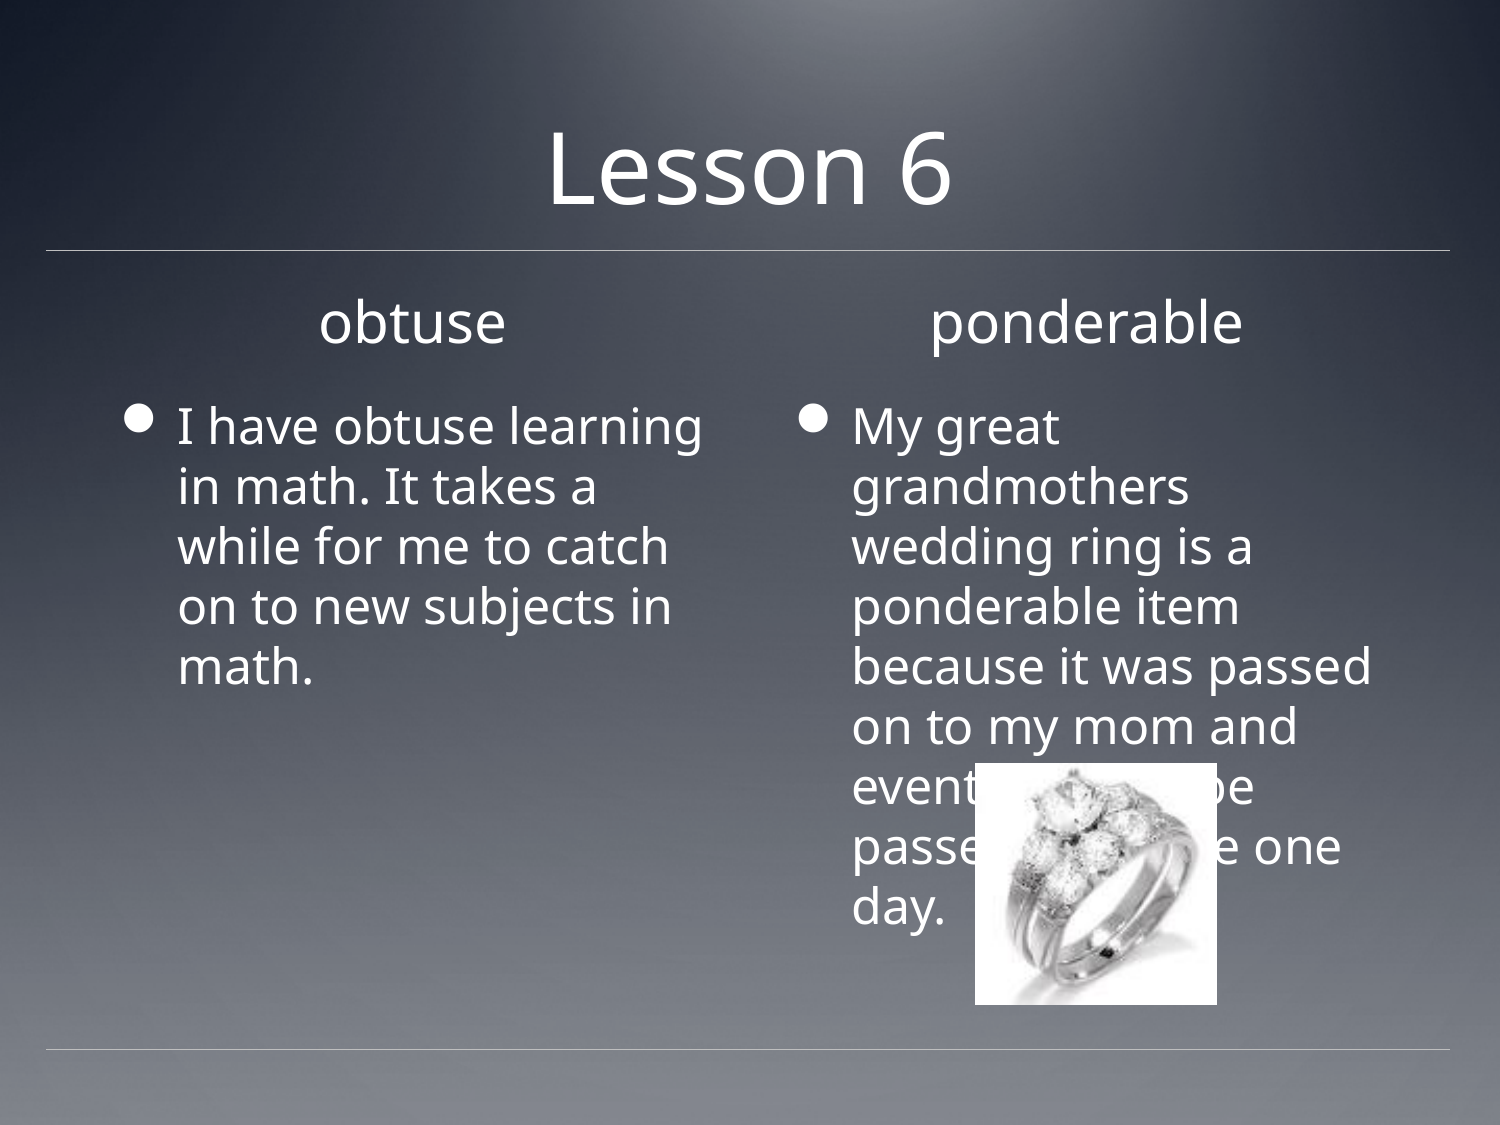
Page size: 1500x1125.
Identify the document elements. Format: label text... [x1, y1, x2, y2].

list My great grandmothers wedding ring is a ponderable item because it was passed on to my mom and eventually will be passed on to me one day. [779, 387, 1395, 1026]
title Lesson 6 [105, 17, 1394, 233]
picture [972, 761, 1219, 1007]
list I have obtuse learning in math. It takes a while for me to catch on to new subjects in math. [105, 387, 721, 1026]
list ponderable [779, 251, 1395, 387]
list obtuse [105, 251, 721, 387]
